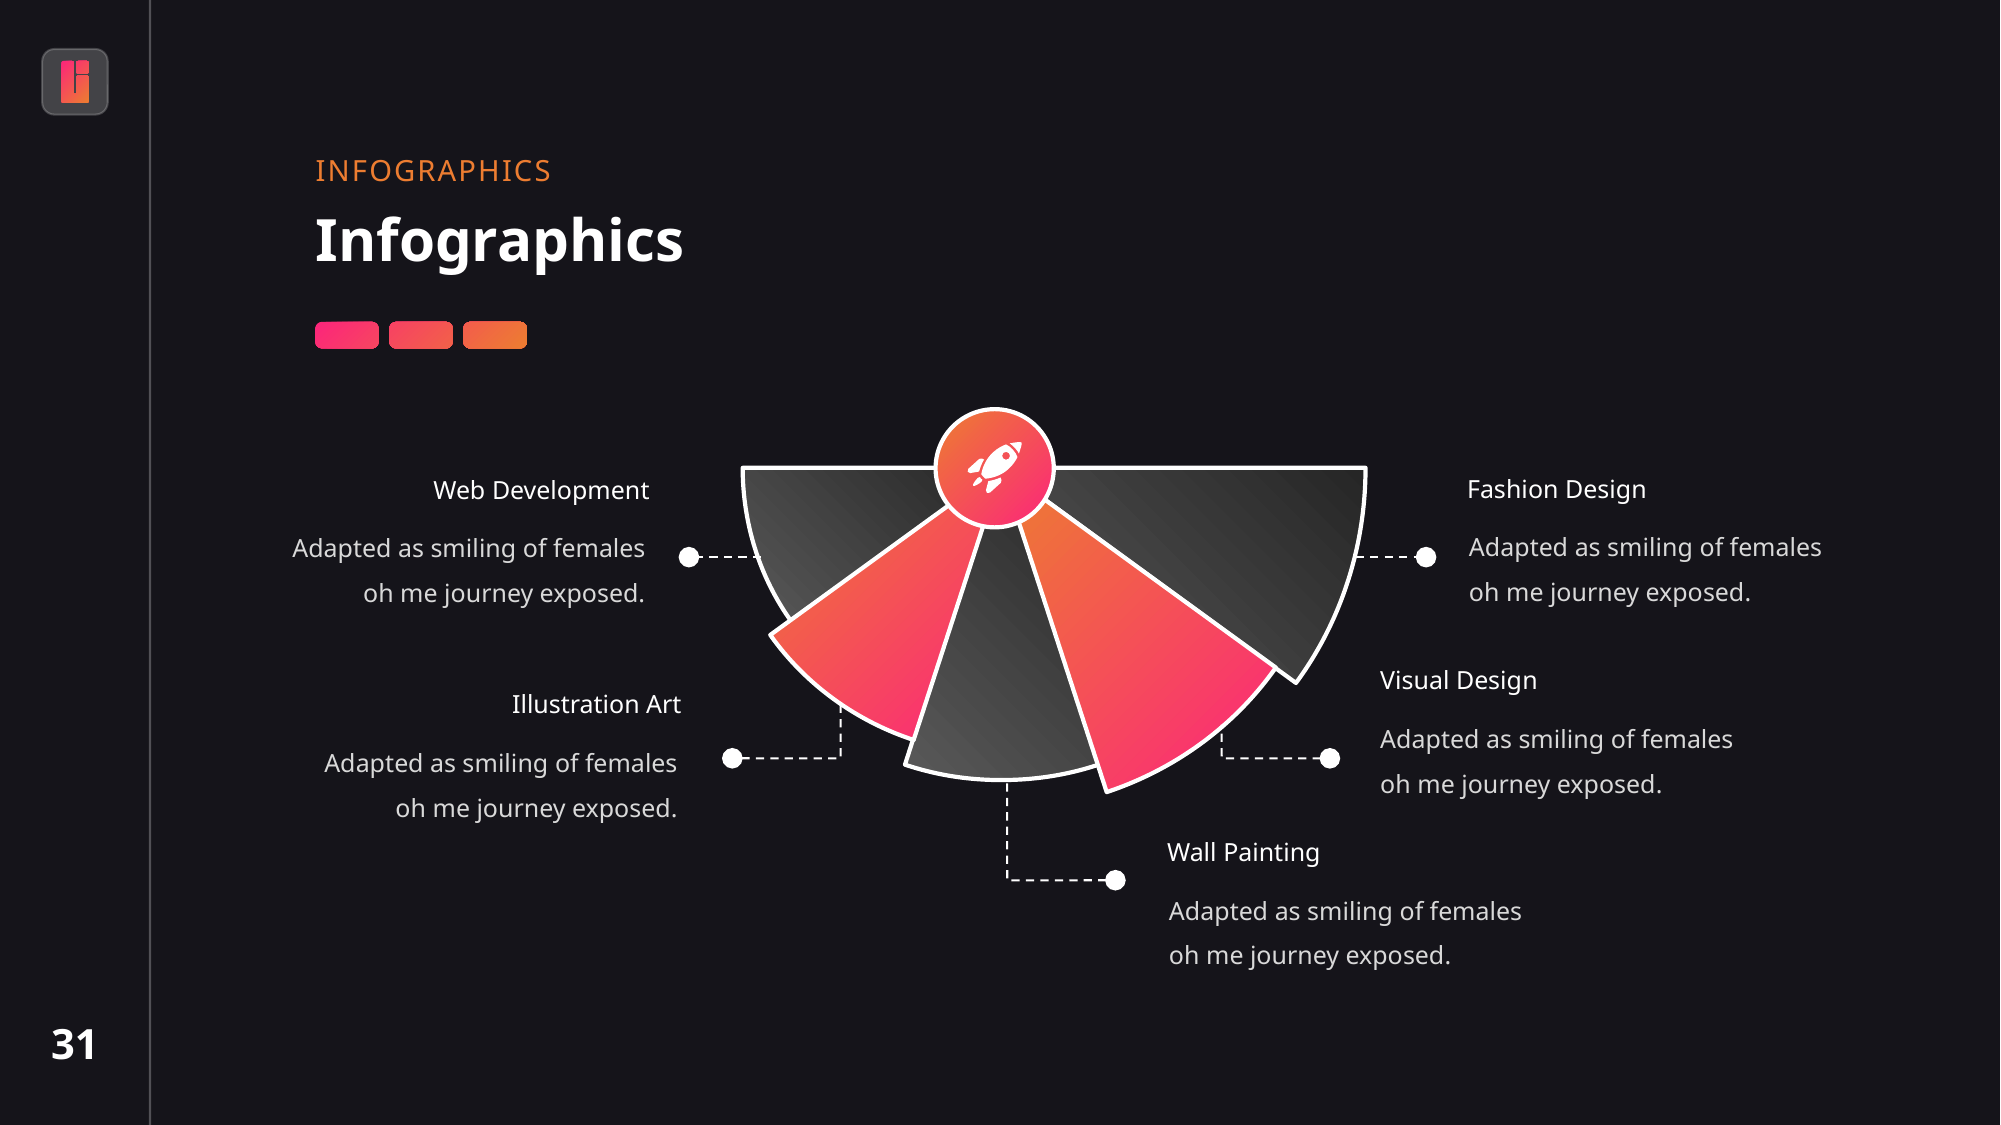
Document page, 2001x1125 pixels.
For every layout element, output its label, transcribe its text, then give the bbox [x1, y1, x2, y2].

text_box [388, 320, 454, 350]
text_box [277, 409, 1840, 974]
text_box [462, 320, 528, 350]
text_box INFOGRAPHICS [300, 144, 642, 195]
text_box Infographics [300, 195, 899, 280]
text_box [314, 320, 380, 350]
